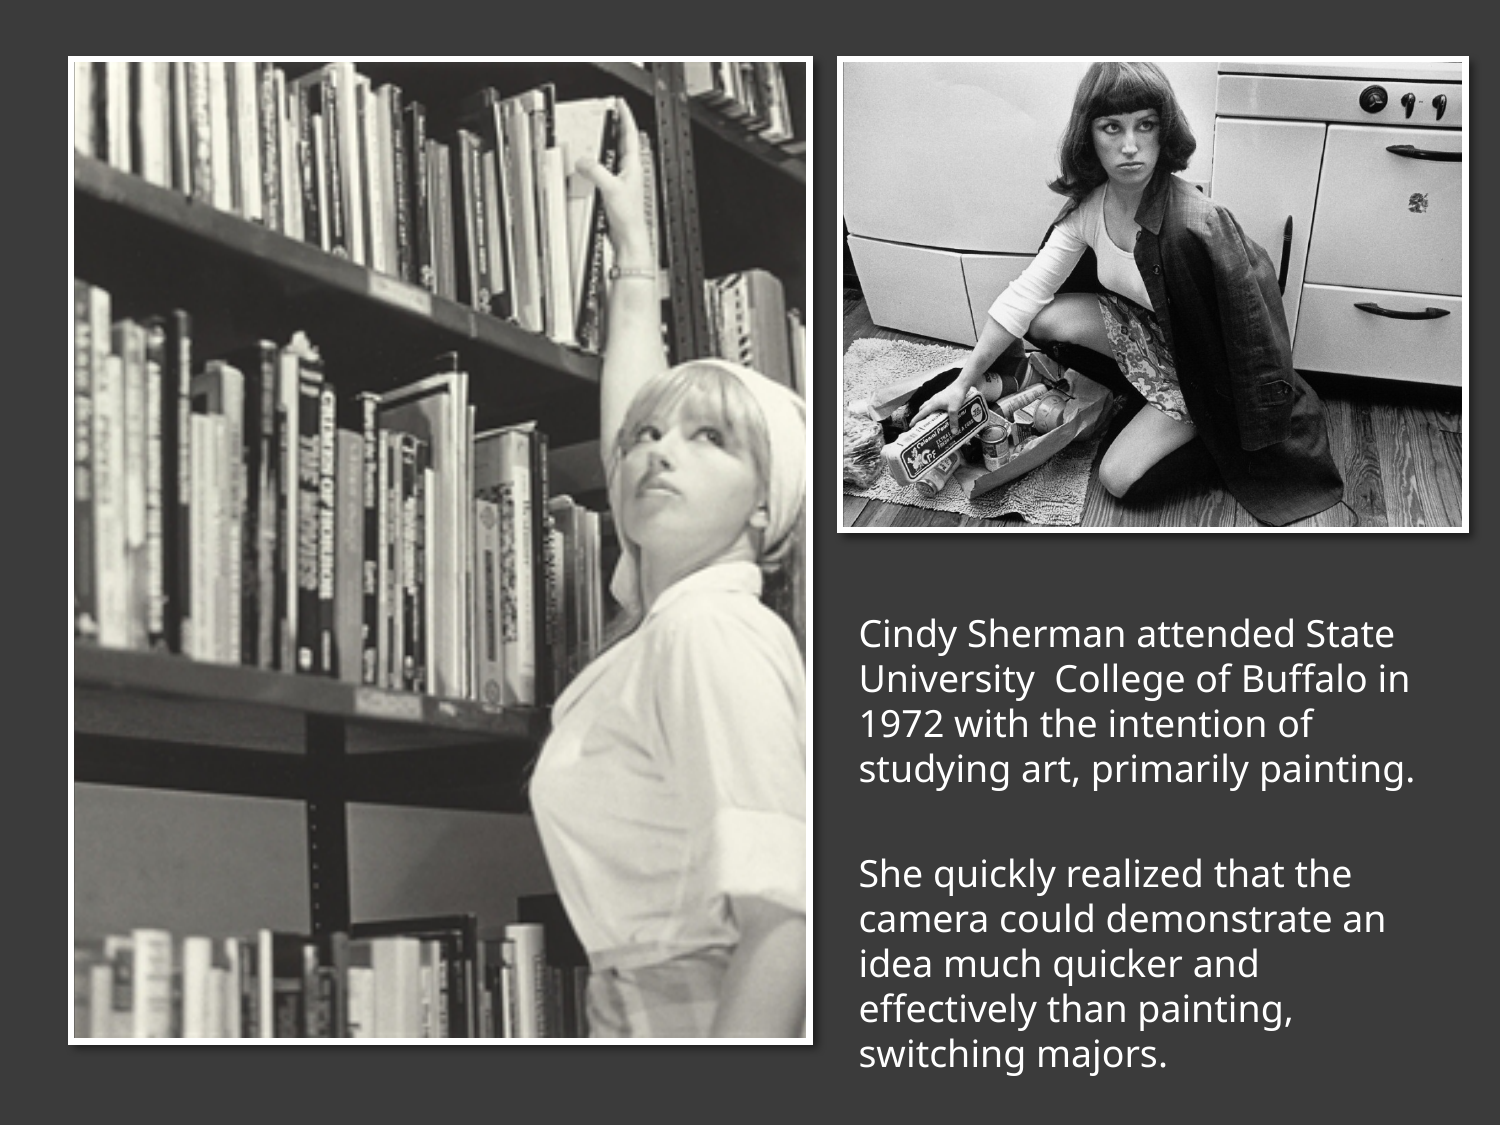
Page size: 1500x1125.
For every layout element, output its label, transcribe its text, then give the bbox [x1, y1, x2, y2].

picture [74, 62, 807, 1039]
list Cindy Sherman attended State University College of Buffalo in 1972 with the intention of studying art, primarily painting. She quickly realized that the camera could demonstrate an idea much quicker and effectively than painting, switching majors. [843, 549, 1463, 1038]
picture [843, 62, 1463, 528]
